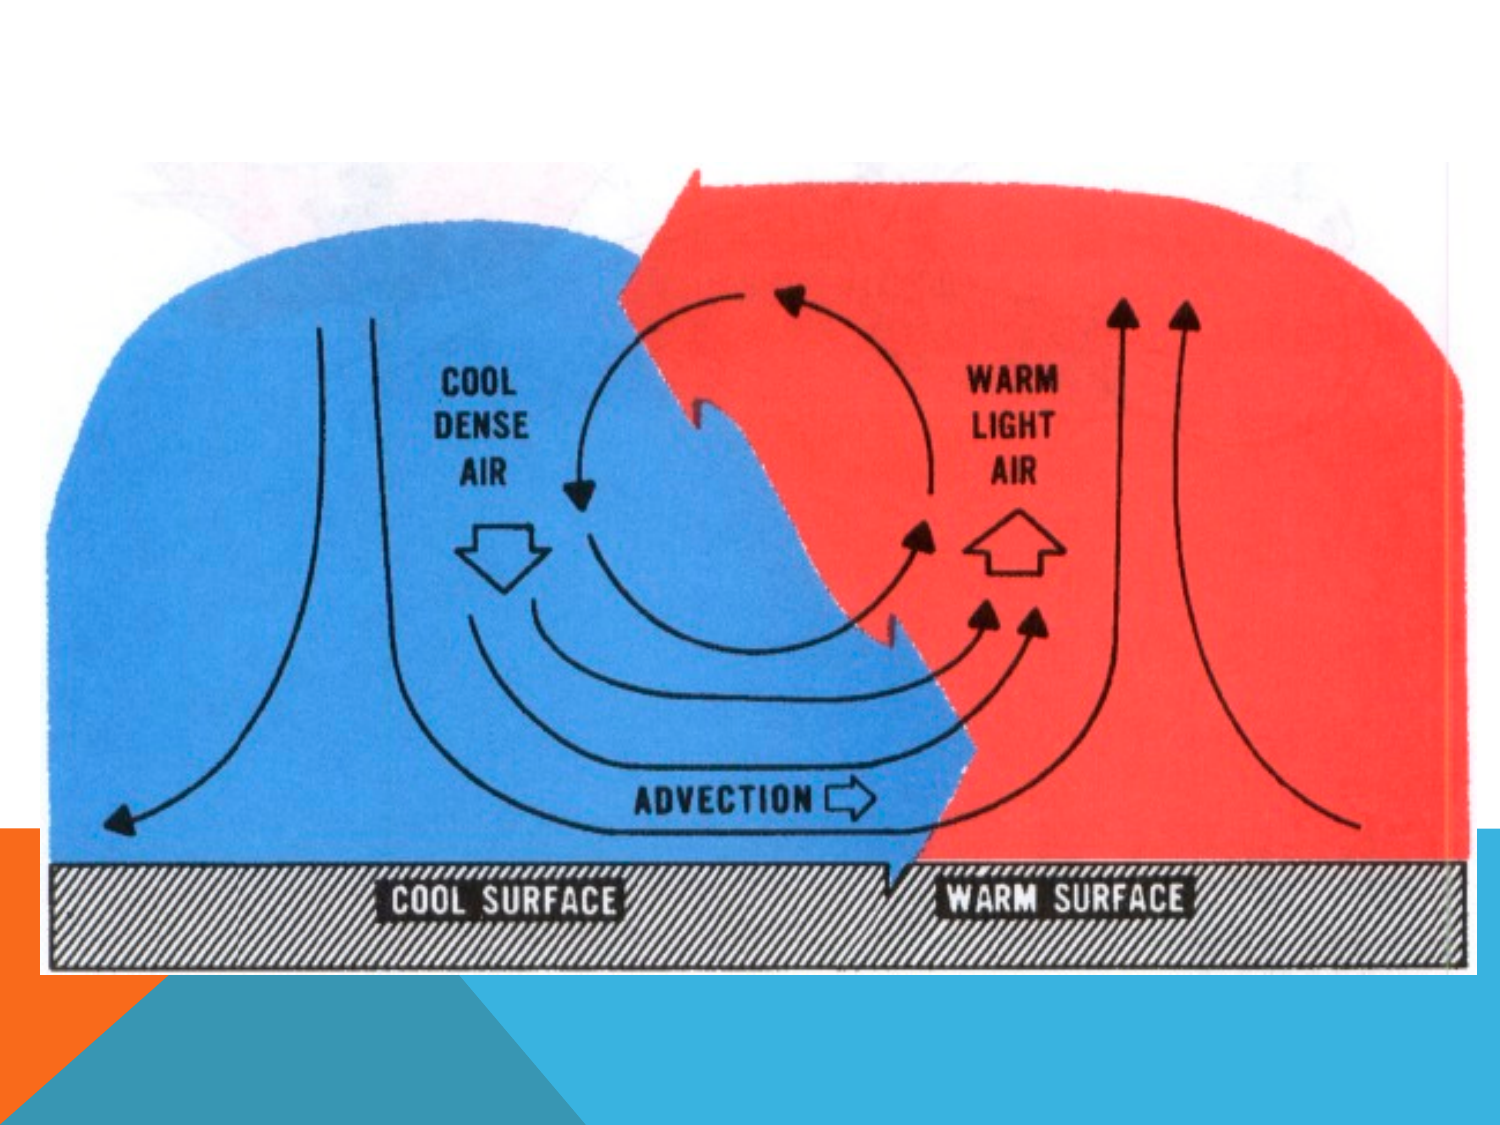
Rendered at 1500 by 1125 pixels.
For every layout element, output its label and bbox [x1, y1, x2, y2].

picture [40, 162, 1477, 976]
